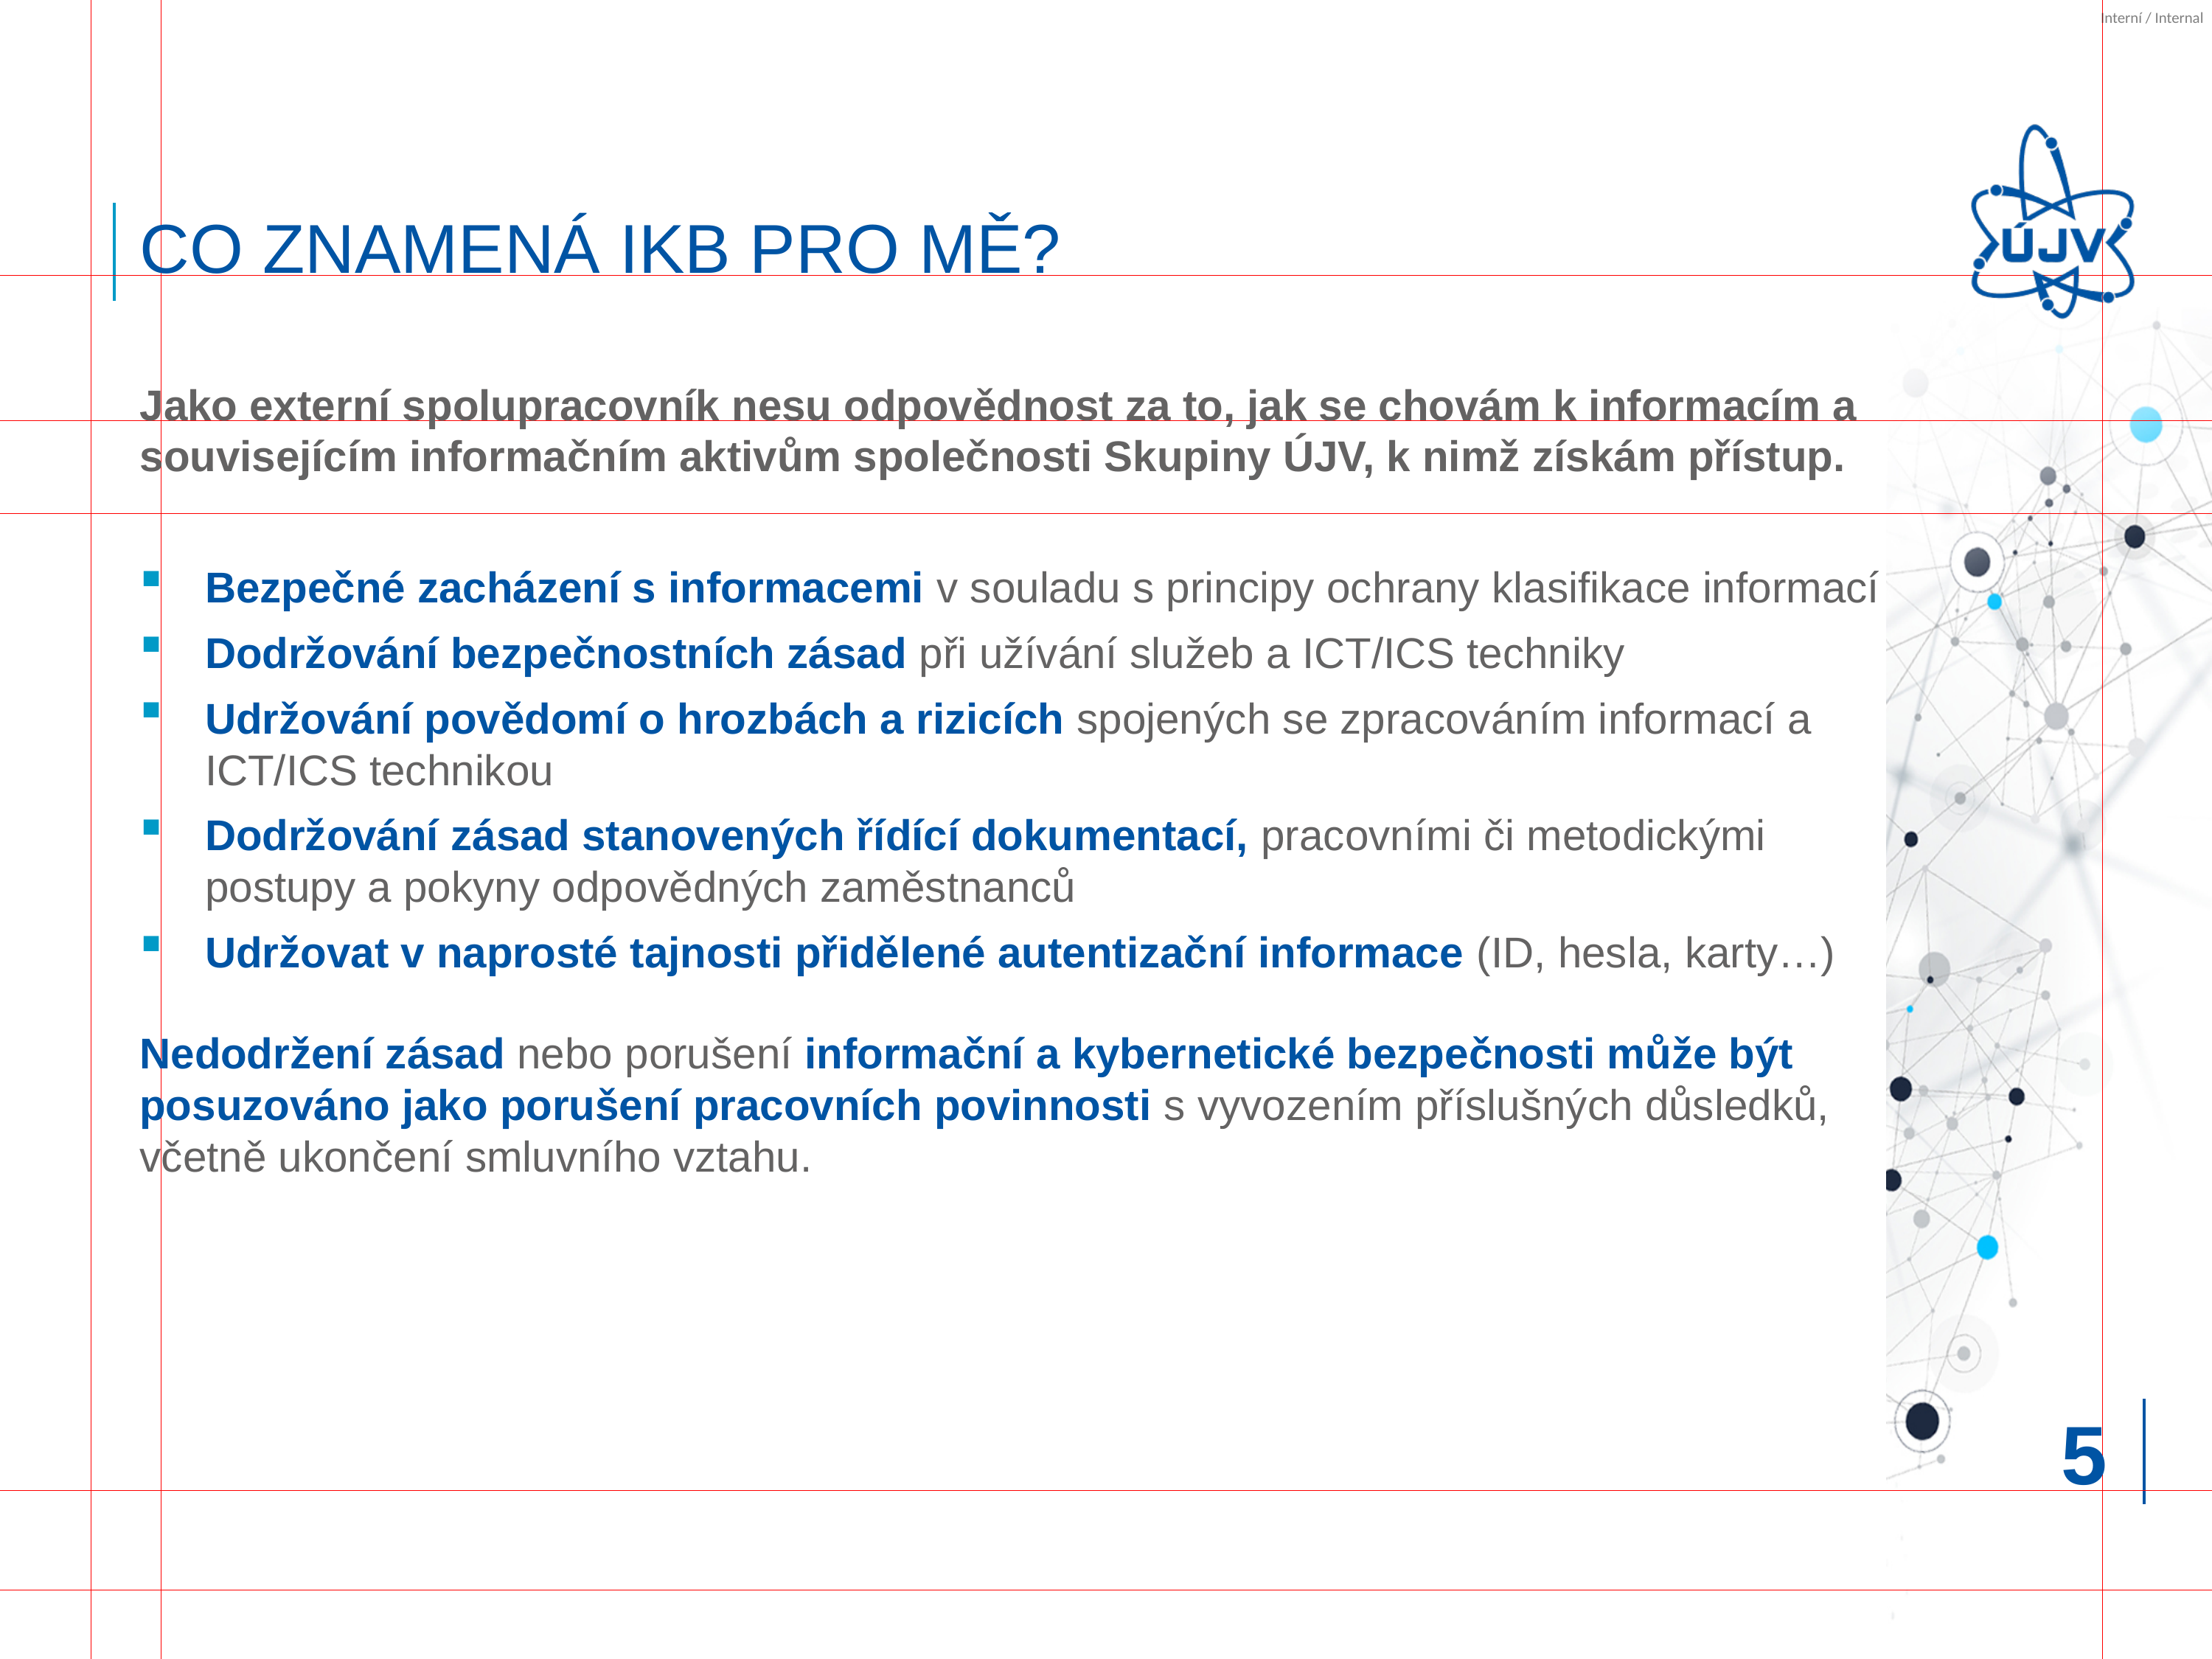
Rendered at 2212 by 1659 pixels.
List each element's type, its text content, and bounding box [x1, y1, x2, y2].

title Co znamená IKB pro mě? [139, 105, 1805, 303]
picture [1886, 1491, 2102, 1590]
picture [1886, 421, 2102, 513]
picture [1886, 514, 2102, 1490]
picture [2103, 1590, 2212, 1659]
picture [2103, 1491, 2212, 1590]
picture [1886, 1590, 2102, 1659]
slide_number 5 [1937, 1399, 2107, 1505]
picture [2103, 514, 2212, 1490]
picture [1886, 84, 2212, 420]
picture [2103, 421, 2212, 513]
text_box Jako externí spolupracovník nesu odpovědnost za to, jak se chovám k informacím a souvisejícím informačním aktivům společnosti Skupiny ÚJV, k nimž získám přístup. Bezpečné zacházení s informacemi v souladu s principy ochrany klasifikace informací Dodržování bezpečnostních zásad při užívání služeb a ICT/ICS techniky Udržování povědomí o hrozbách a rizicích spojených se zpracováním informací a ICT/ICS technikou Dodržování zásad stanovených řídící dokumentací, pracovními či metodickými postupy a pokyny odpovědných zaměstnanců Udržovat v naprosté tajnosti přidělené autentizační informace (ID, hesla, karty…) Nedodržení zásad nebo porušení informační a kybernetické bezpečnosti může být posuzováno jako porušení pracovních povinnosti s vyvozením příslušných důsledků, včetně ukončení smluvního vztahu. [139, 377, 1885, 1510]
